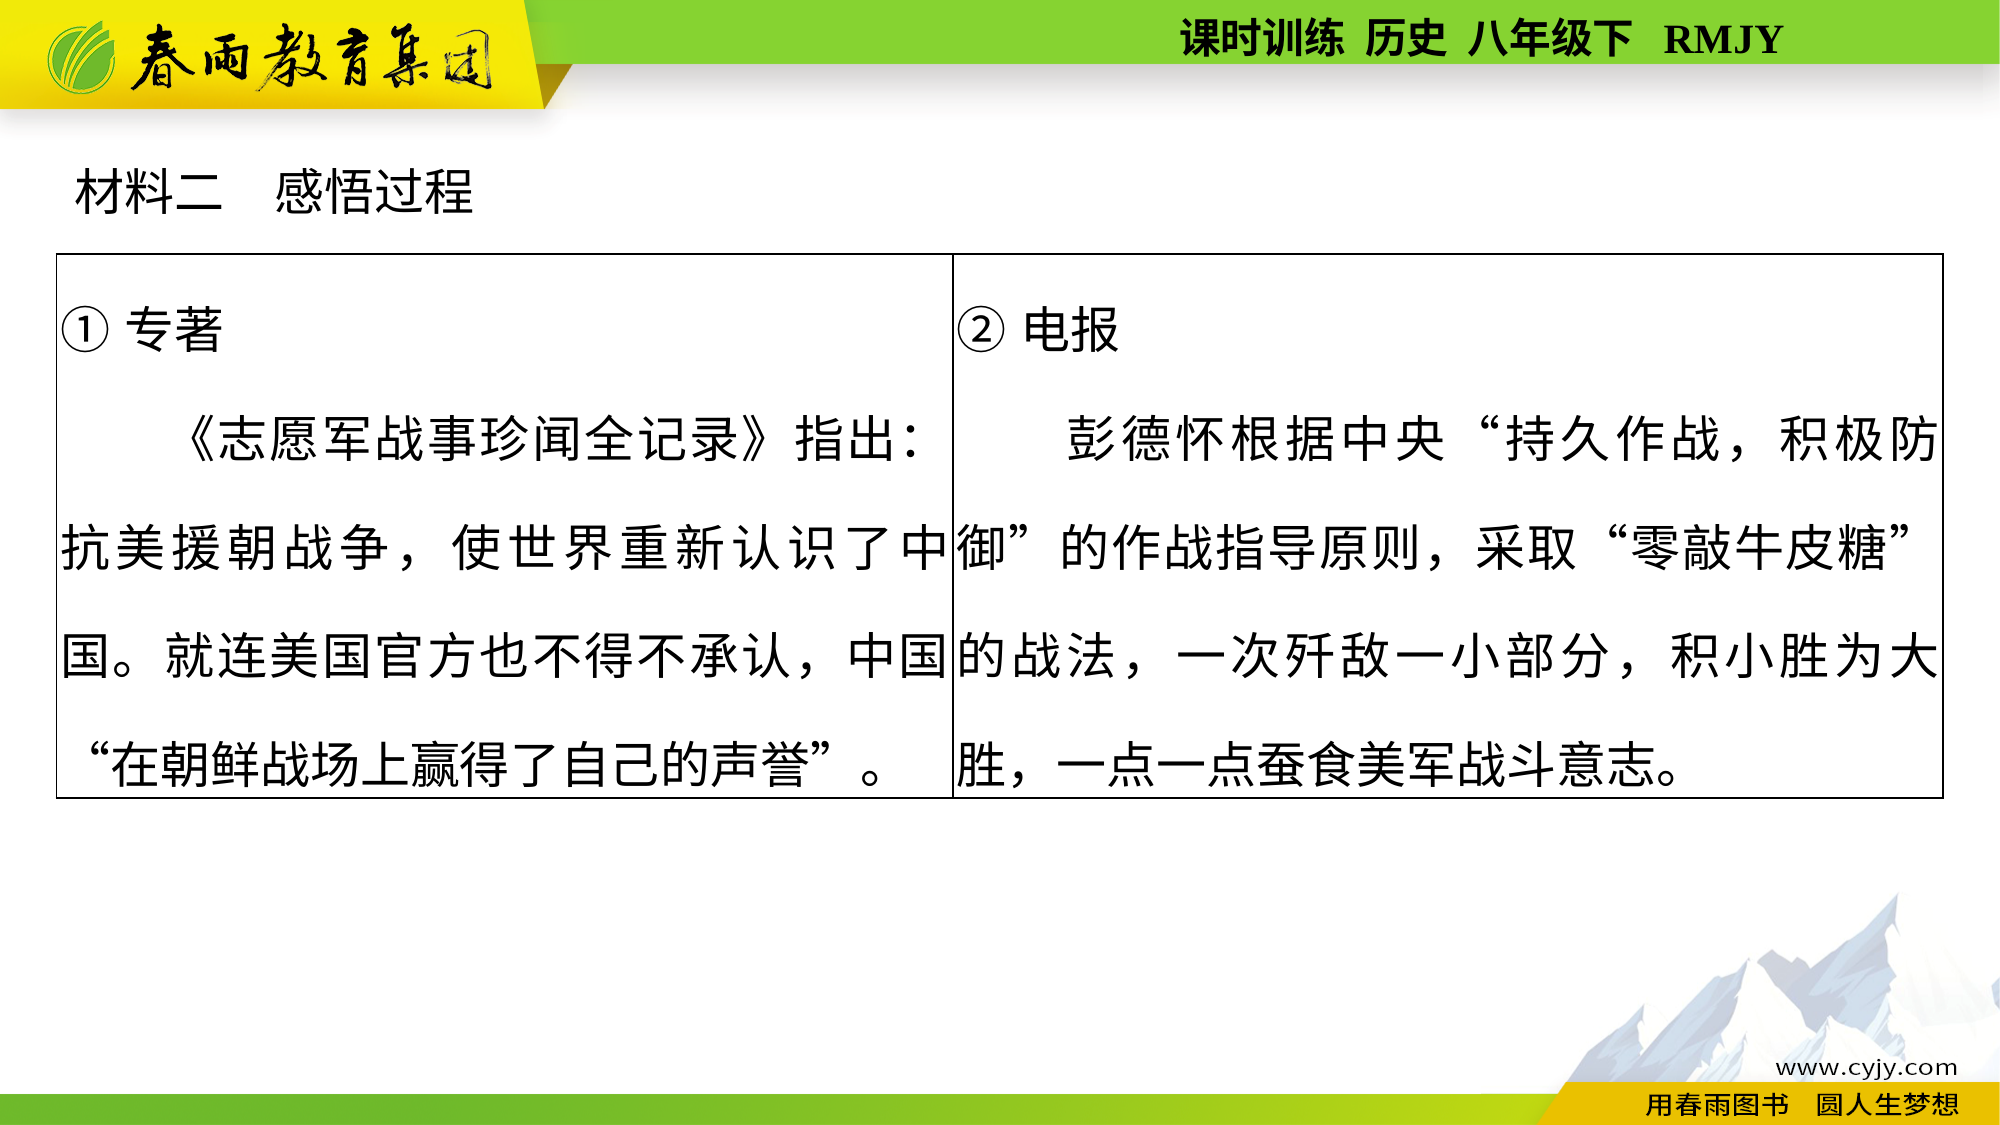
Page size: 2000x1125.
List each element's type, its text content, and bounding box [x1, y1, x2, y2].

table_header ②电报 彭德怀根据中央“持久作战，积极防御”的作战指导原则，采取“零敲牛皮糖”的战法，一次歼敌一小部分，积小胜为大胜，一点一点蚕食美军战斗意志。 [954, 255, 1942, 797]
picture [0, 0, 2000, 1125]
table_header ①专著 《志愿军战事珍闻全记录》指出：抗美援朝战争，使世界重新认识了中国。就连美国官方也不得不承认，中国“在朝鲜战场上赢得了自己的声誉”。 [57, 255, 952, 797]
list 材料二 感悟过程 [59, 122, 1944, 217]
